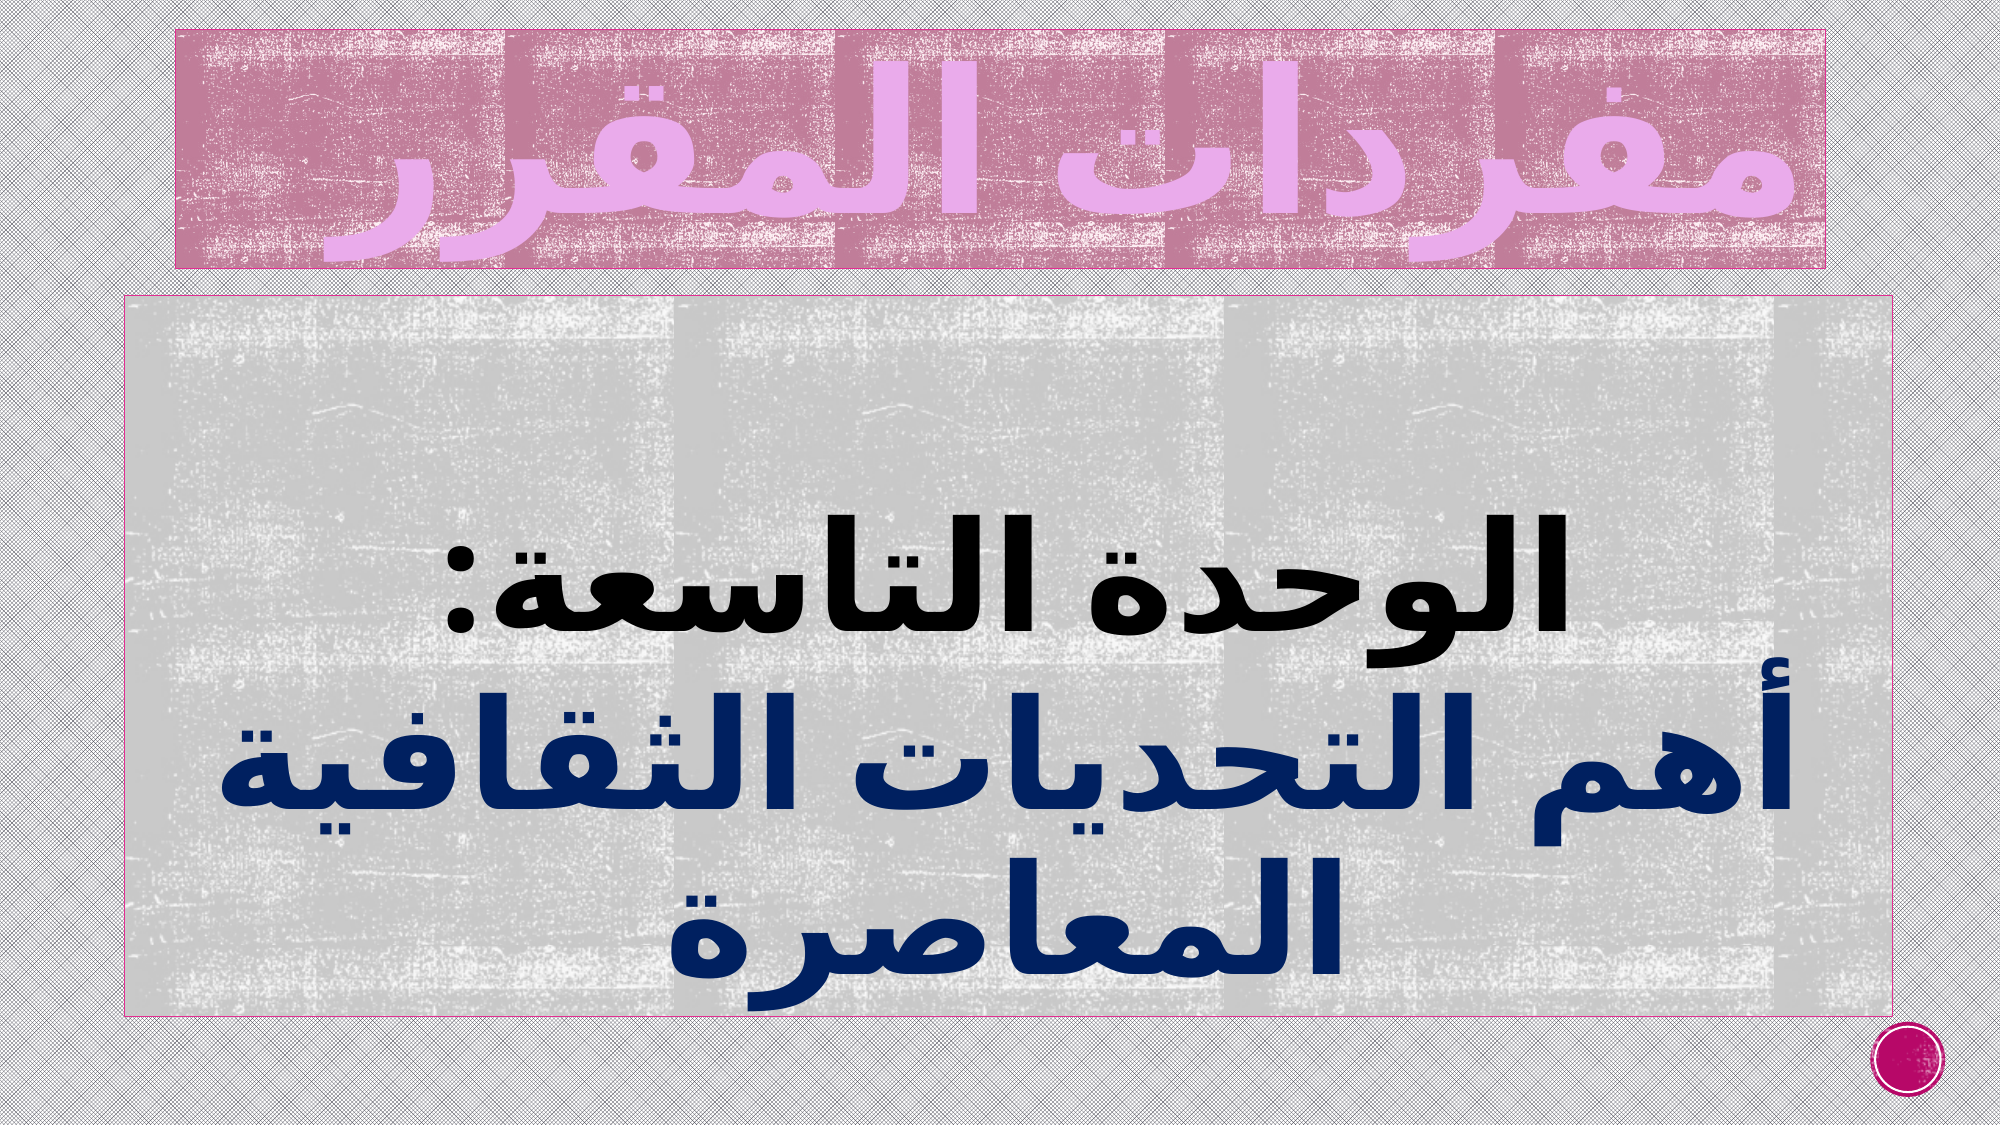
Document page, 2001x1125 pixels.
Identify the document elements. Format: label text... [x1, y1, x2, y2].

title مفردات المقرر [175, 29, 1826, 269]
list الوحدة التاسعة: أهم التحديات الثقافية المعاصرة [124, 295, 1893, 1017]
